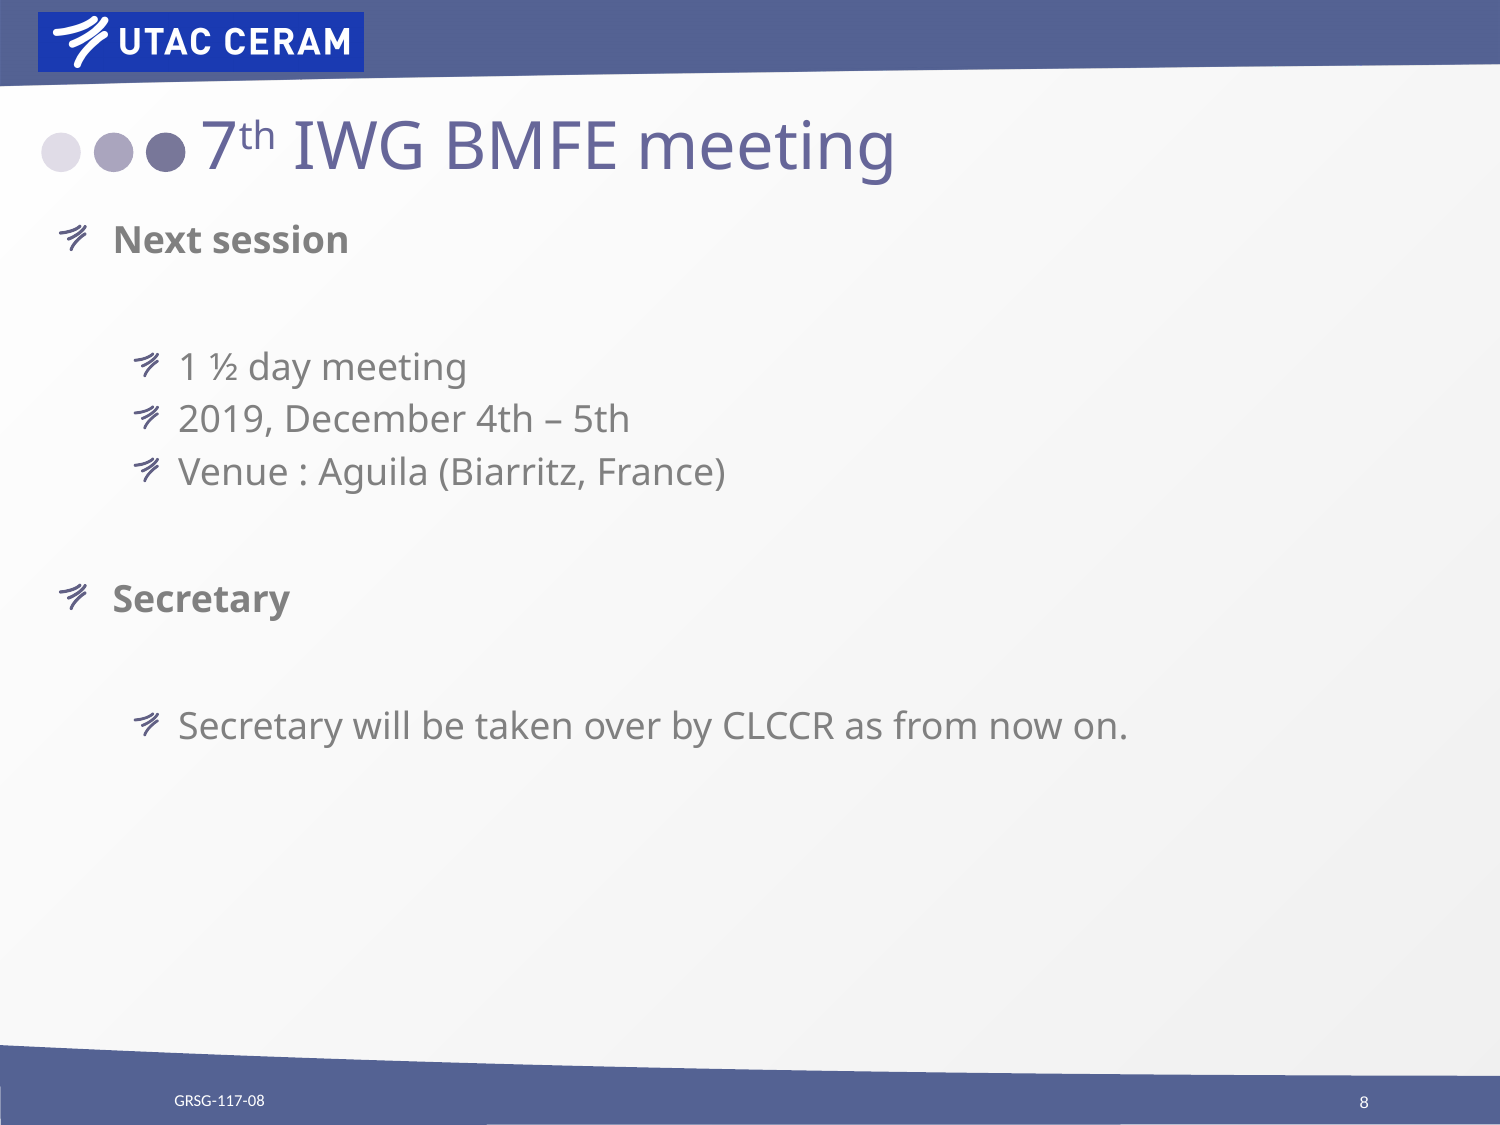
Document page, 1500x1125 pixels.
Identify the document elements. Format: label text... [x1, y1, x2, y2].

picture [131, 711, 161, 738]
list Next session 1 ½ day meeting 2019, December 4th – 5th Venue : Aguila (Biarritz, France) Secretary Secretary will be taken over by CLCCR as from now on. [41, 208, 1483, 1035]
title 7th IWG BMFE meeting [185, 90, 1446, 197]
footer GRSG-117-08 [159, 1069, 999, 1125]
picture [56, 582, 89, 612]
picture [0, 0, 1500, 87]
picture [131, 351, 161, 379]
picture [131, 456, 161, 484]
picture [131, 404, 161, 431]
picture [56, 223, 89, 253]
